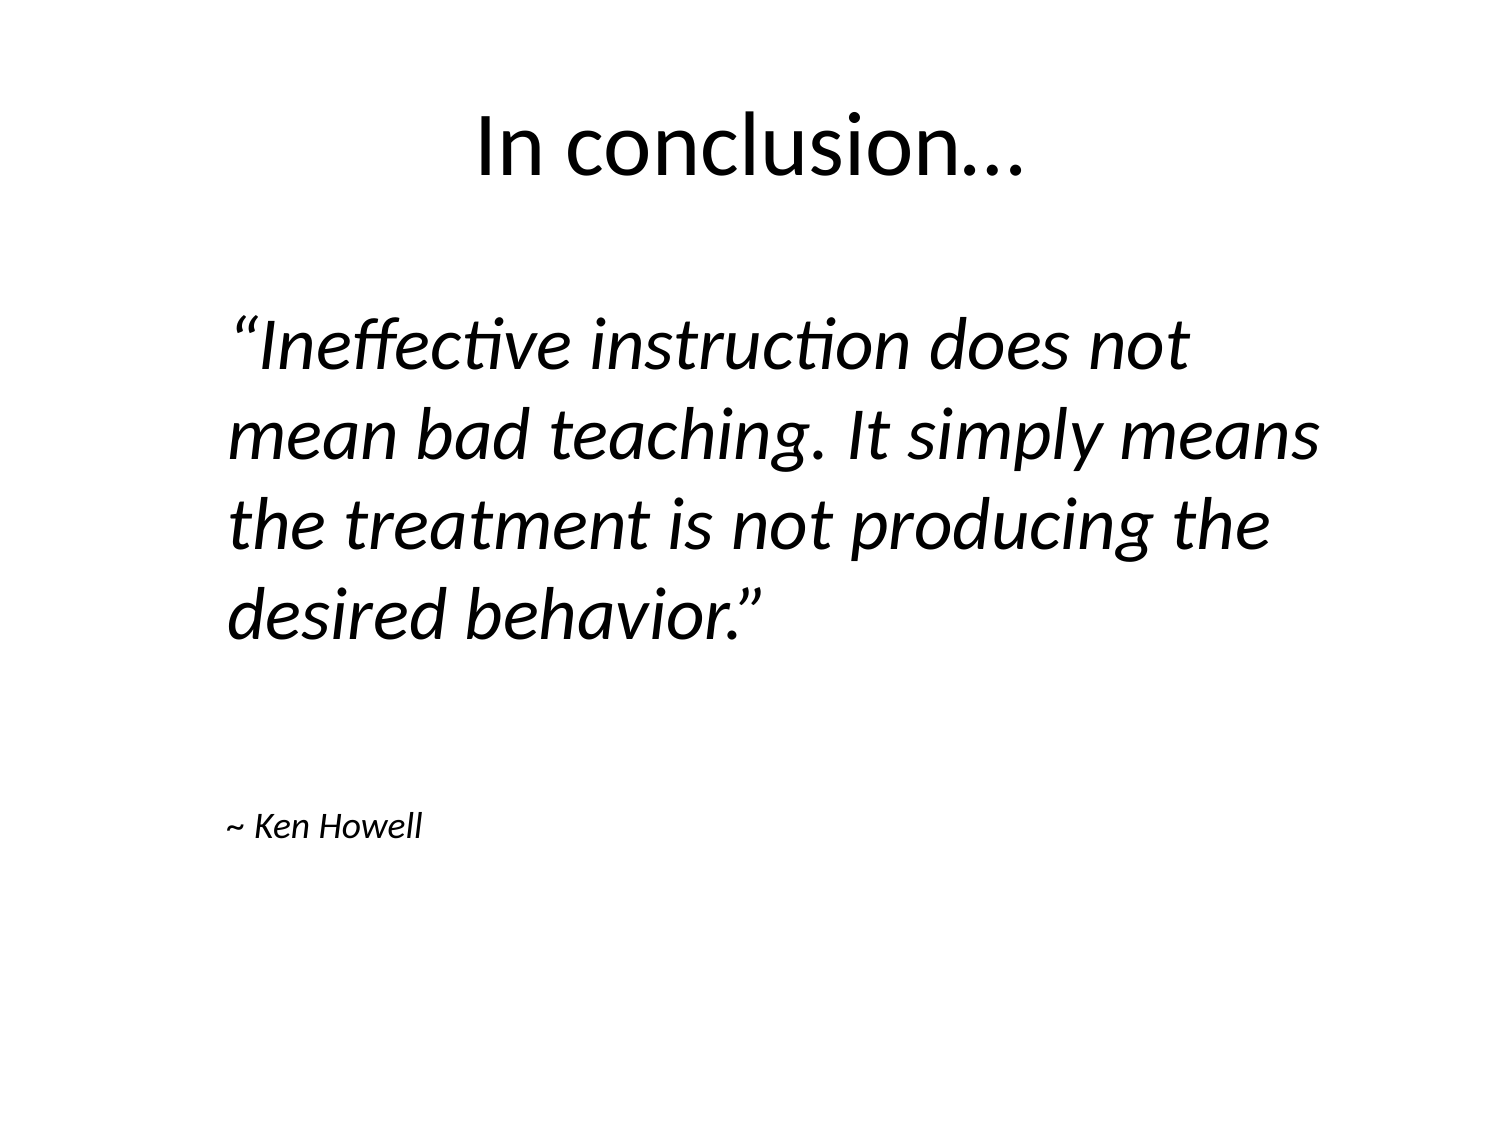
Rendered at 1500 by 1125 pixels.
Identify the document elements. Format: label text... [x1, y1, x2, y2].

text_box “Ineffective instruction does not mean bad teaching. It simply means the treatment is not producing the desired behavior.” ~ Ken Howell [212, 287, 1350, 854]
title In conclusion… [75, 45, 1425, 233]
